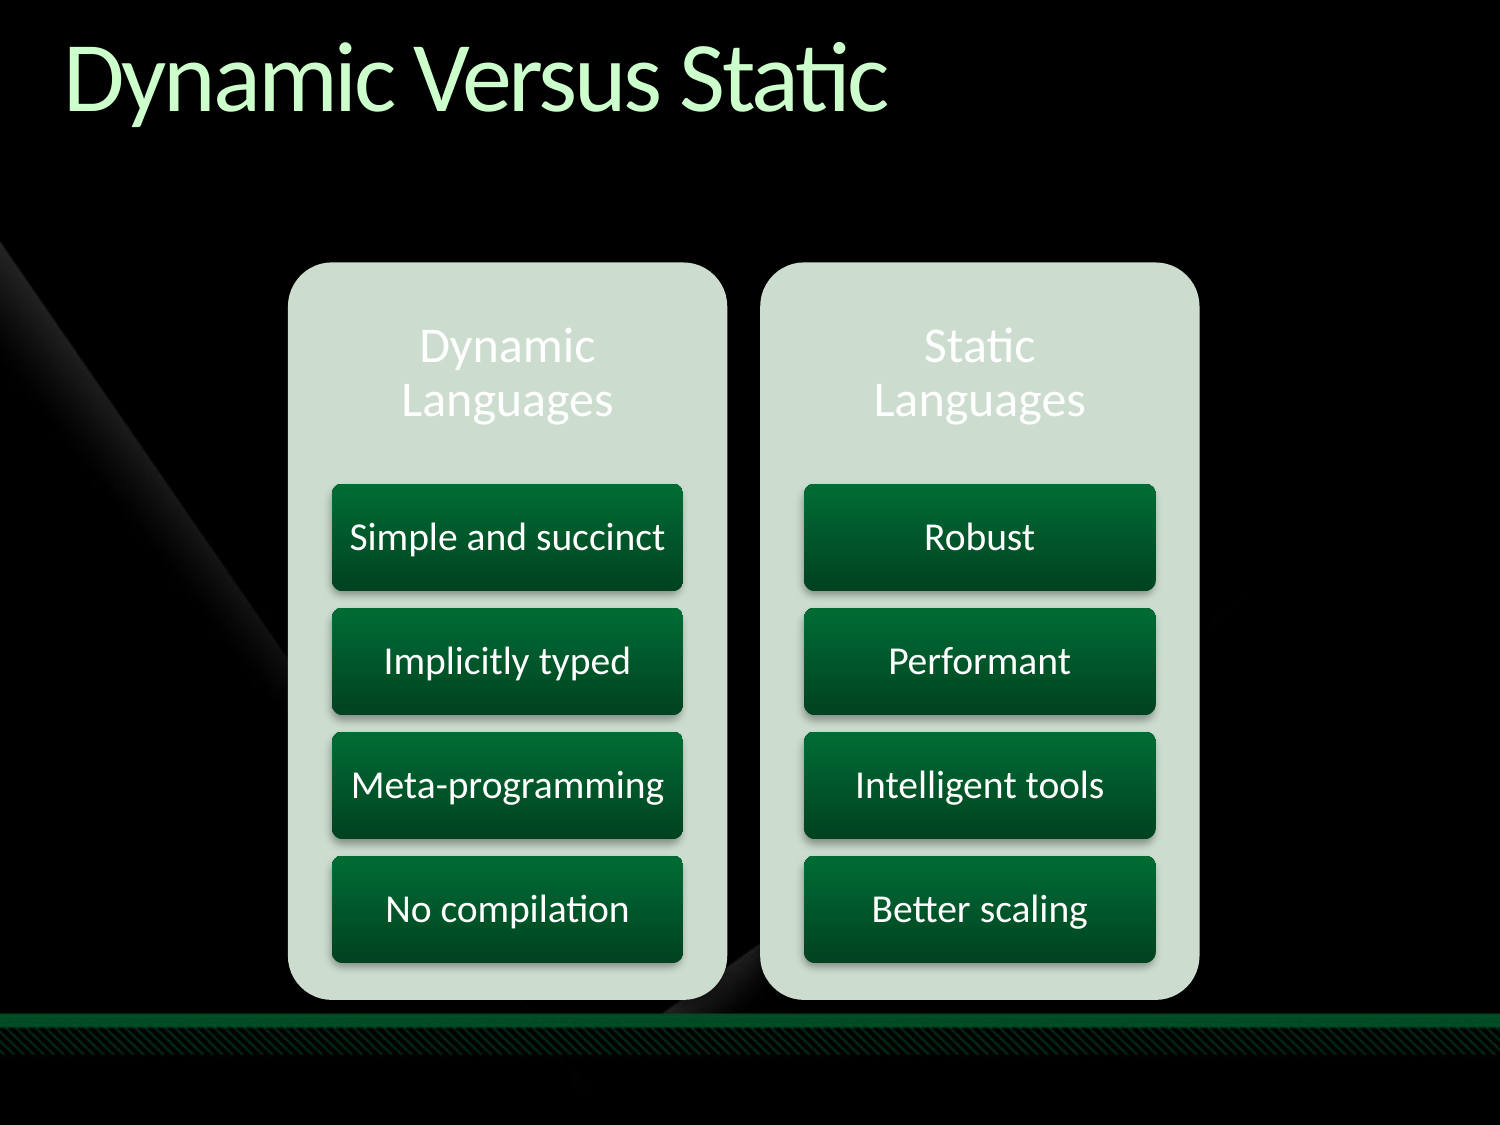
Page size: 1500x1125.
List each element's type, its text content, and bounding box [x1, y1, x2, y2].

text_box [287, 262, 1201, 1001]
title Dynamic Versus Static [63, 24, 1437, 116]
picture [0, 0, 1500, 1125]
